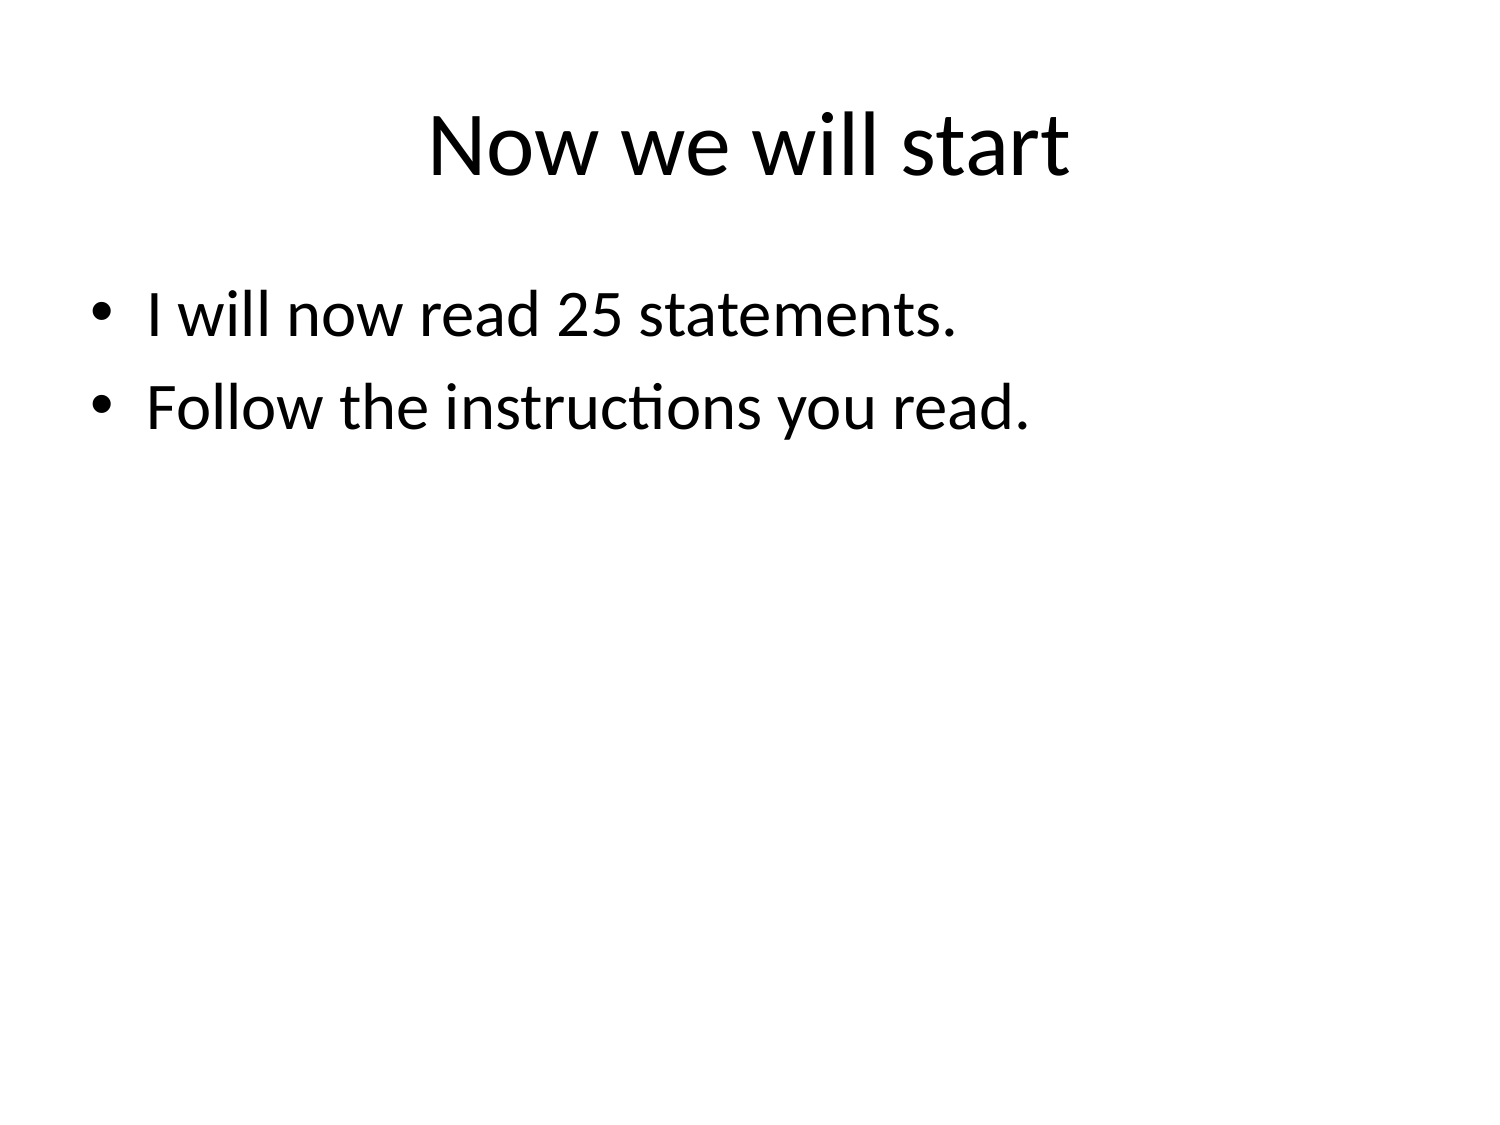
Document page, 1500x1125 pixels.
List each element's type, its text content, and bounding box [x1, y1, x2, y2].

list I will now read 25 statements. Follow the instructions you read. [74, 262, 1426, 1006]
title Now we will start [74, 44, 1426, 233]
